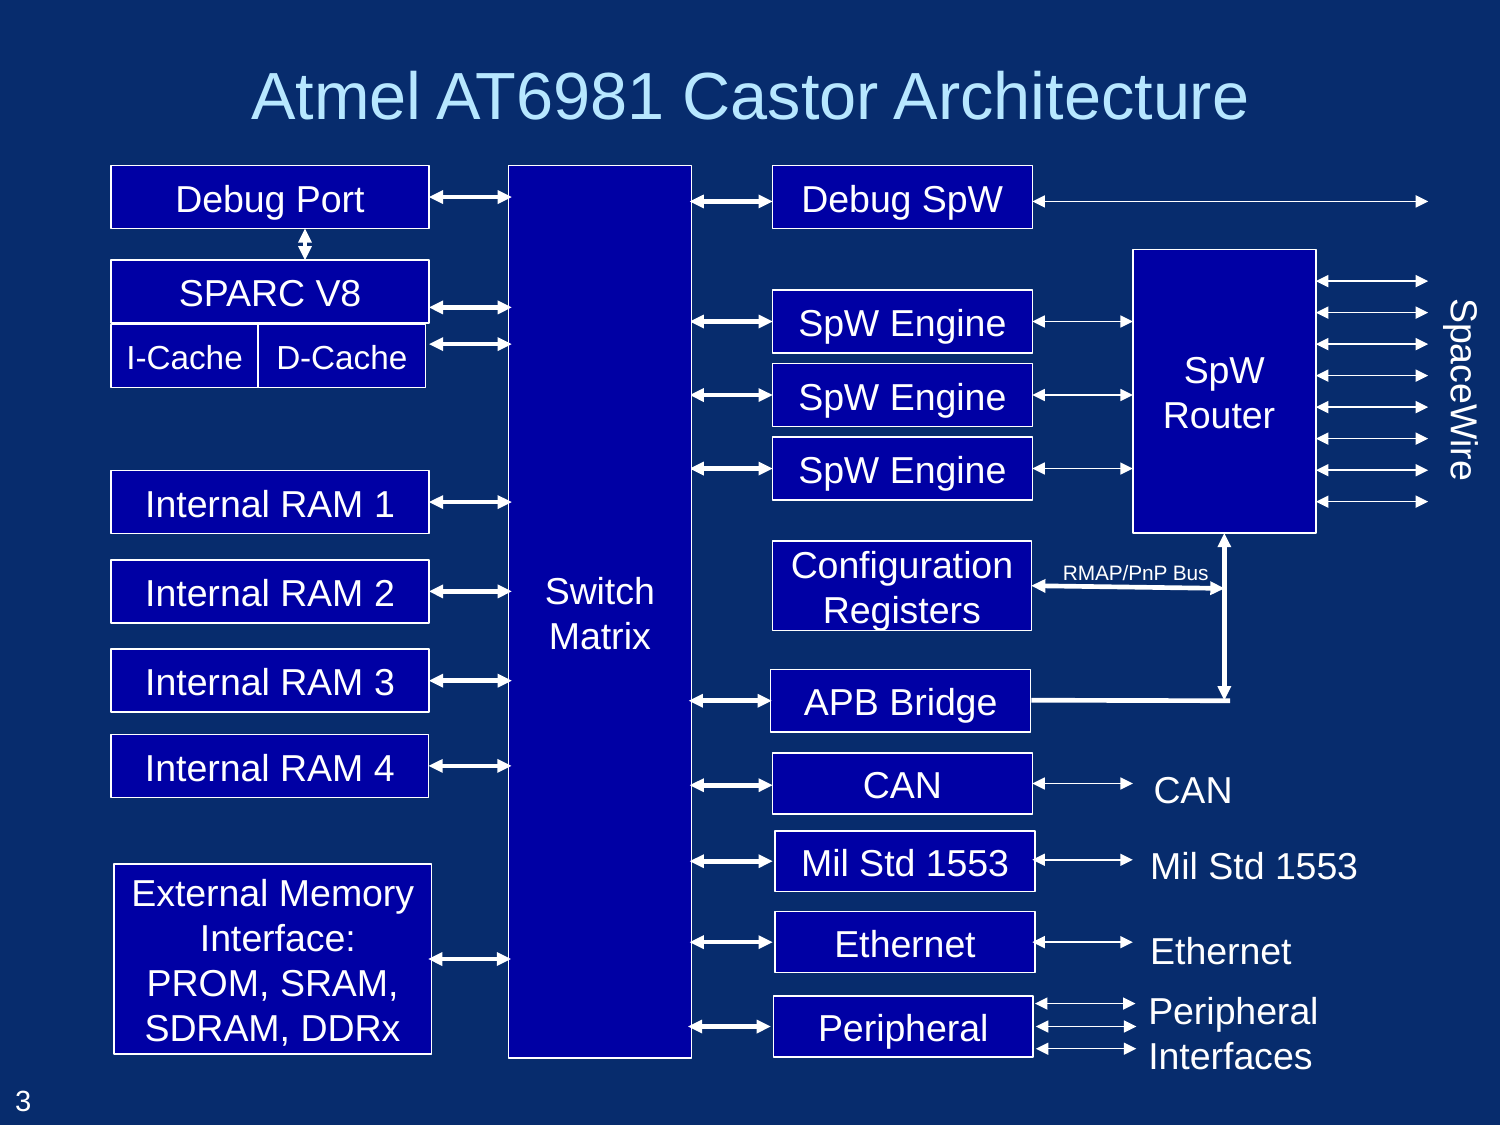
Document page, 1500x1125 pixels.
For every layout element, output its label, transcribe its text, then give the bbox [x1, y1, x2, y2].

title Atmel AT6981 Castor Architecture [235, 24, 1500, 161]
slide_number 3 [0, 1046, 160, 1125]
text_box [110, 165, 1500, 1074]
